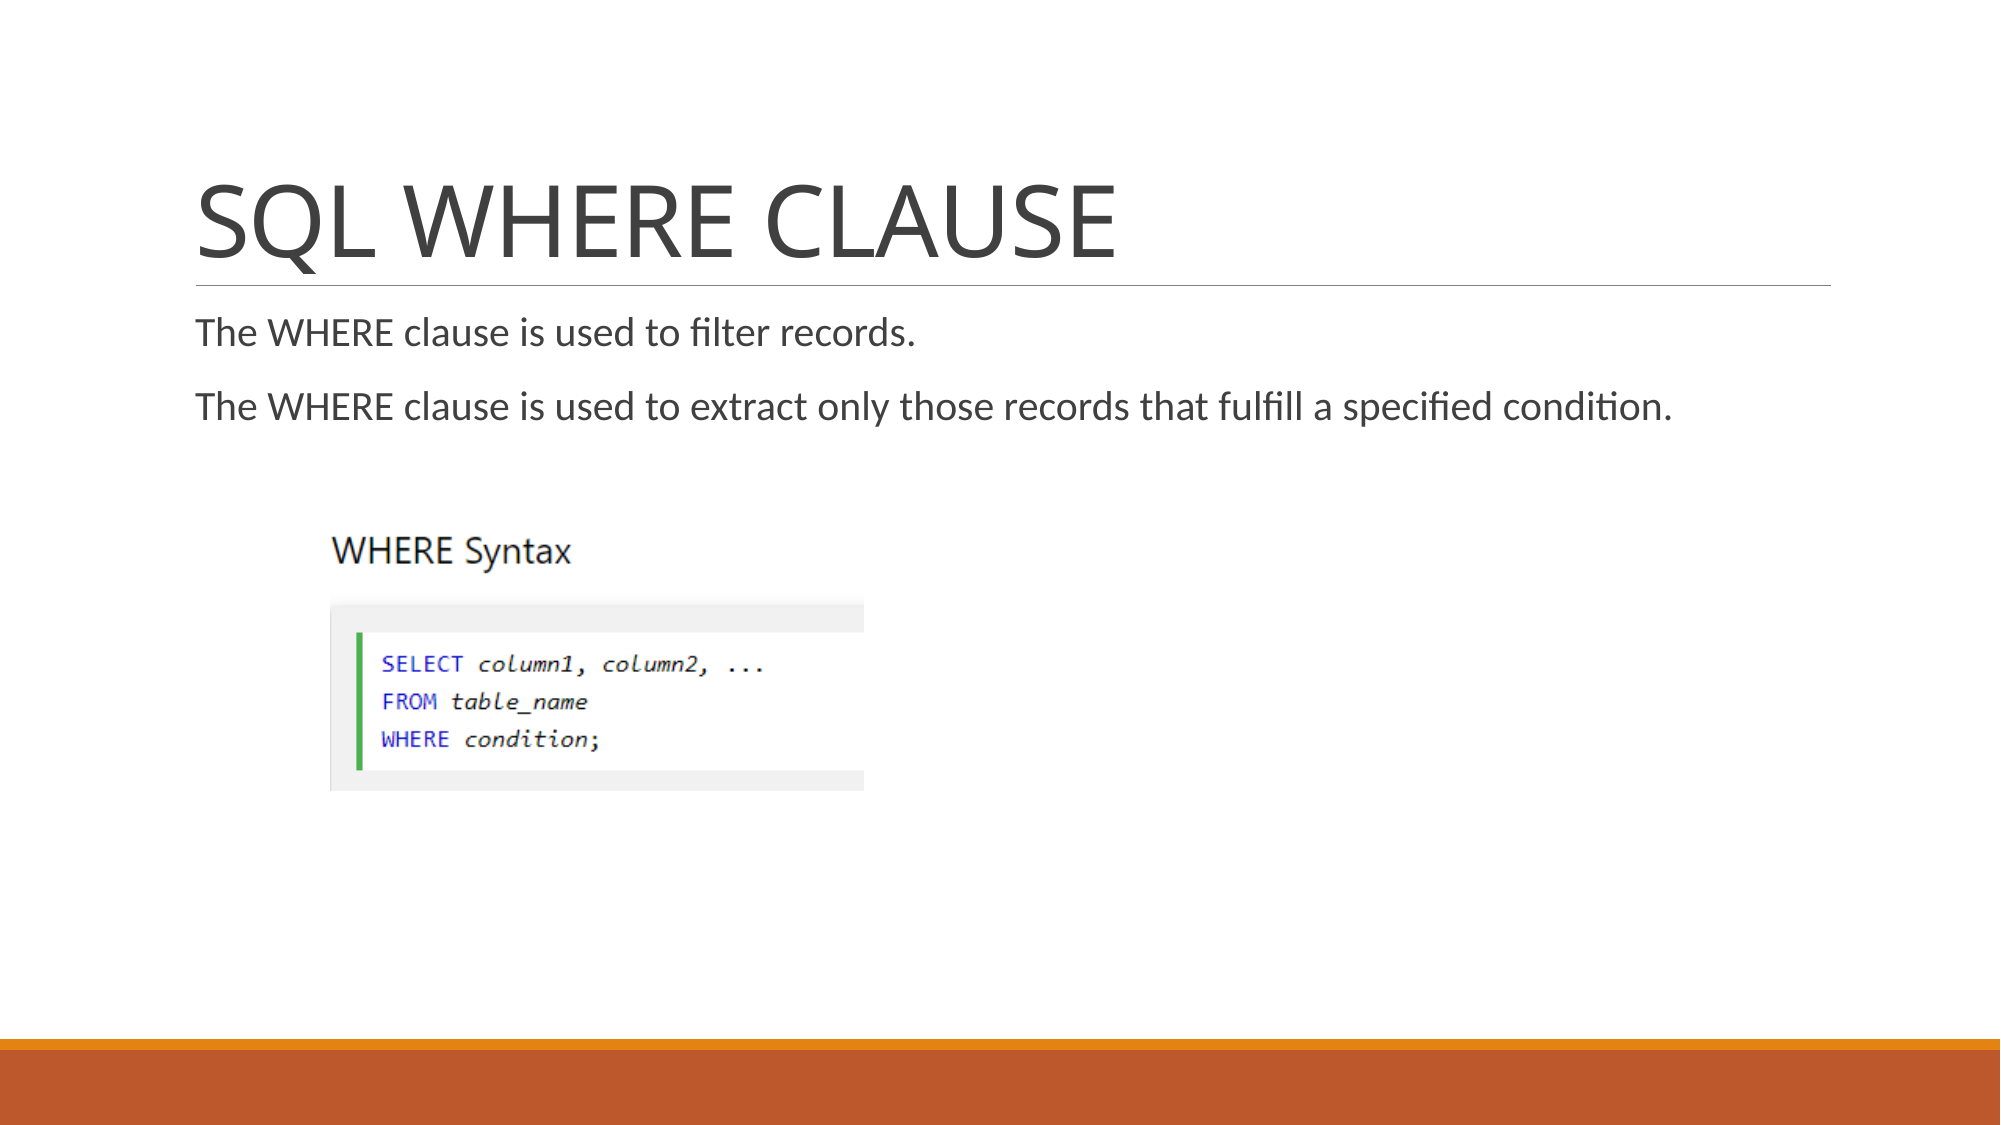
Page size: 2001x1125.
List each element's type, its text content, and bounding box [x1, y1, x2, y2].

picture [329, 519, 864, 792]
list The WHERE clause is used to filter records. The WHERE clause is used to extract only those records that fulfill a specified condition. [180, 302, 1830, 963]
title SQL WHERE CLAUSE [180, 47, 1830, 285]
